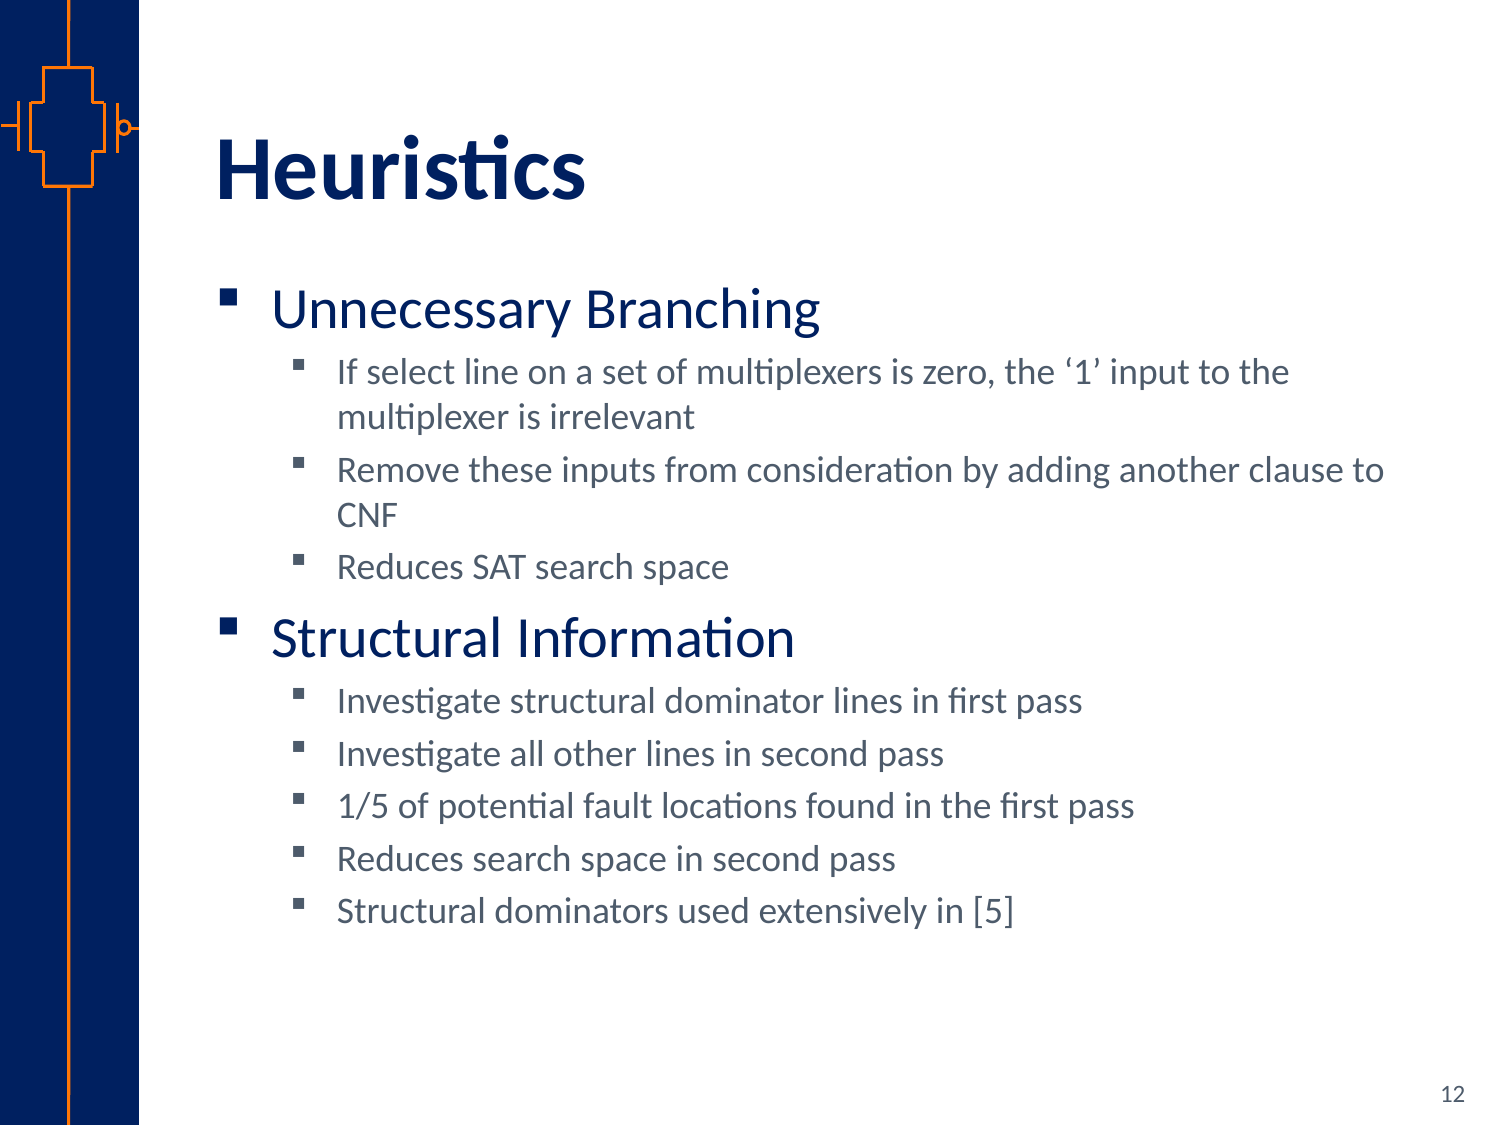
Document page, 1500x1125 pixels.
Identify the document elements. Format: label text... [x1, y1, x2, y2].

title Heuristics [200, 37, 1388, 225]
slide_number 12 [1425, 1062, 1488, 1123]
list Unnecessary Branching If select line on a set of multiplexers is zero, the ‘1’ input to the multiplexer is irrelevant Remove these inputs from consideration by adding another clause to CNF Reduces SAT search space Structural Information Investigate structural dominator lines in first pass Investigate all other lines in second pass 1/5 of potential fault locations found in the first pass Reduces search space in second pass Structural dominators used extensively in [5] [200, 262, 1425, 988]
